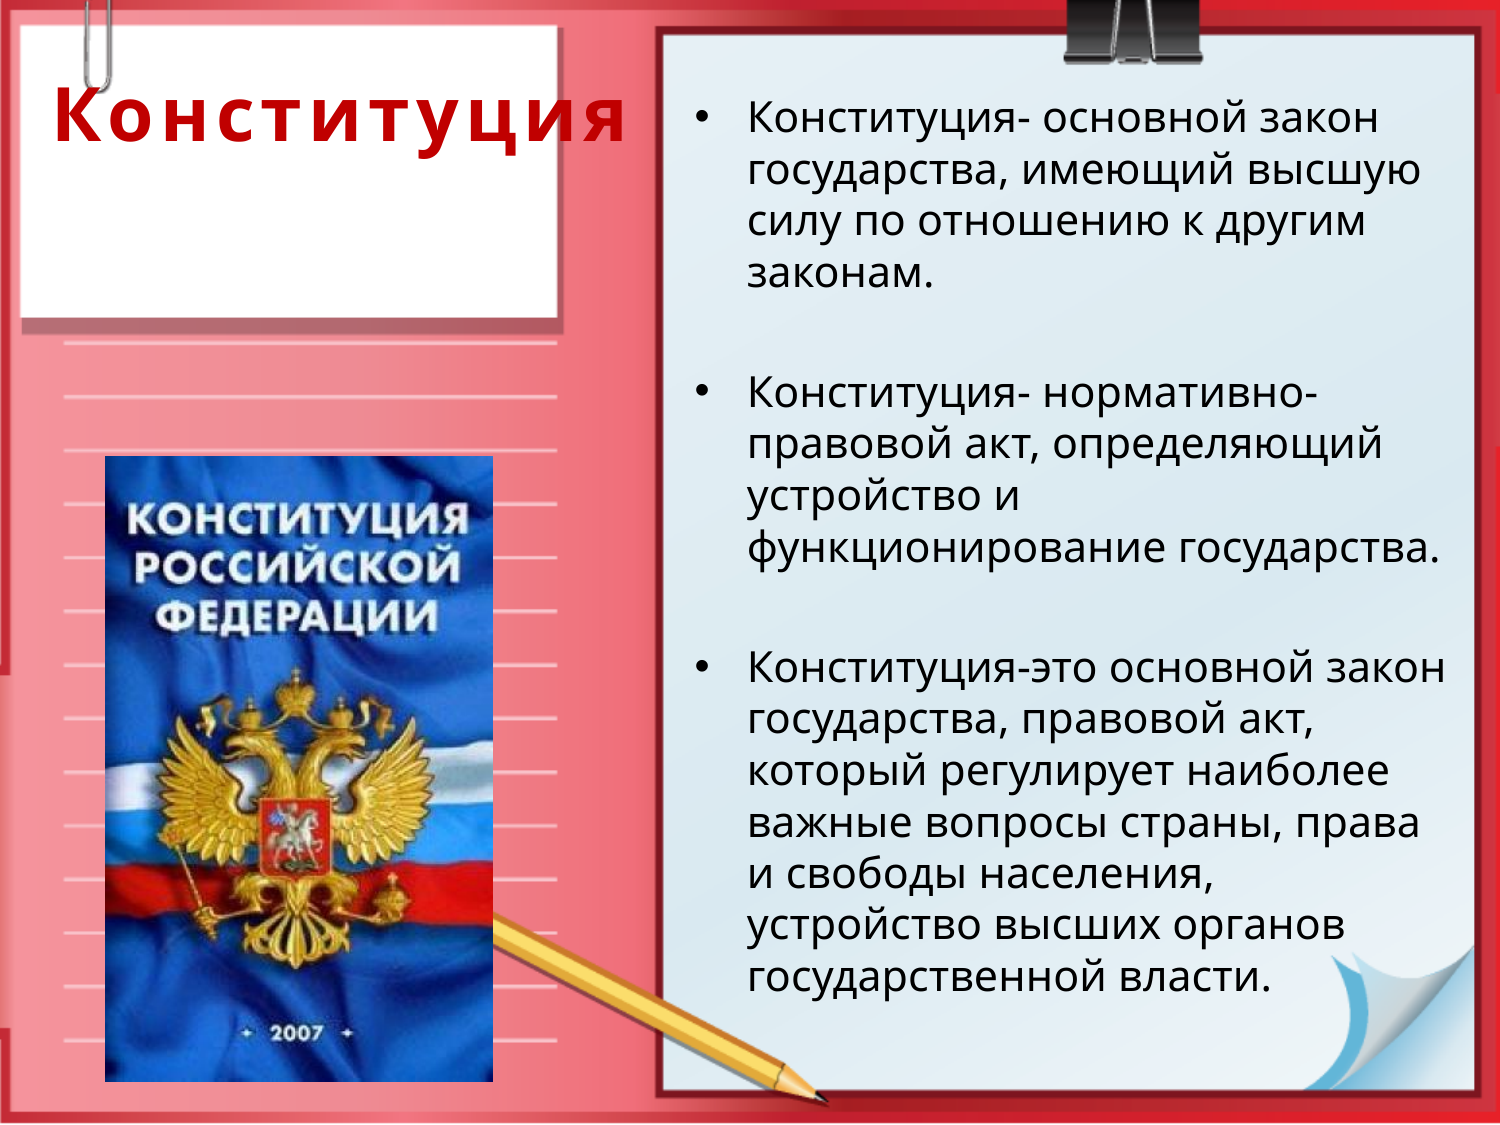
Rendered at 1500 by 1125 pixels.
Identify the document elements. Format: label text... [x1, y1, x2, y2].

picture [0, 0, 1500, 1125]
title Конституция [23, 58, 657, 317]
list Конституция- основной закон государства, имеющий высшую силу по отношению к другим законам. Конституция- нормативно-правовой акт, определяющий устройство и функционирование государства. Конституция-это основной закон государства, правовой акт, который регулирует наиболее важные вопросы страны, права и свободы населения, устройство высших органов государственной власти. [679, 82, 1465, 1020]
